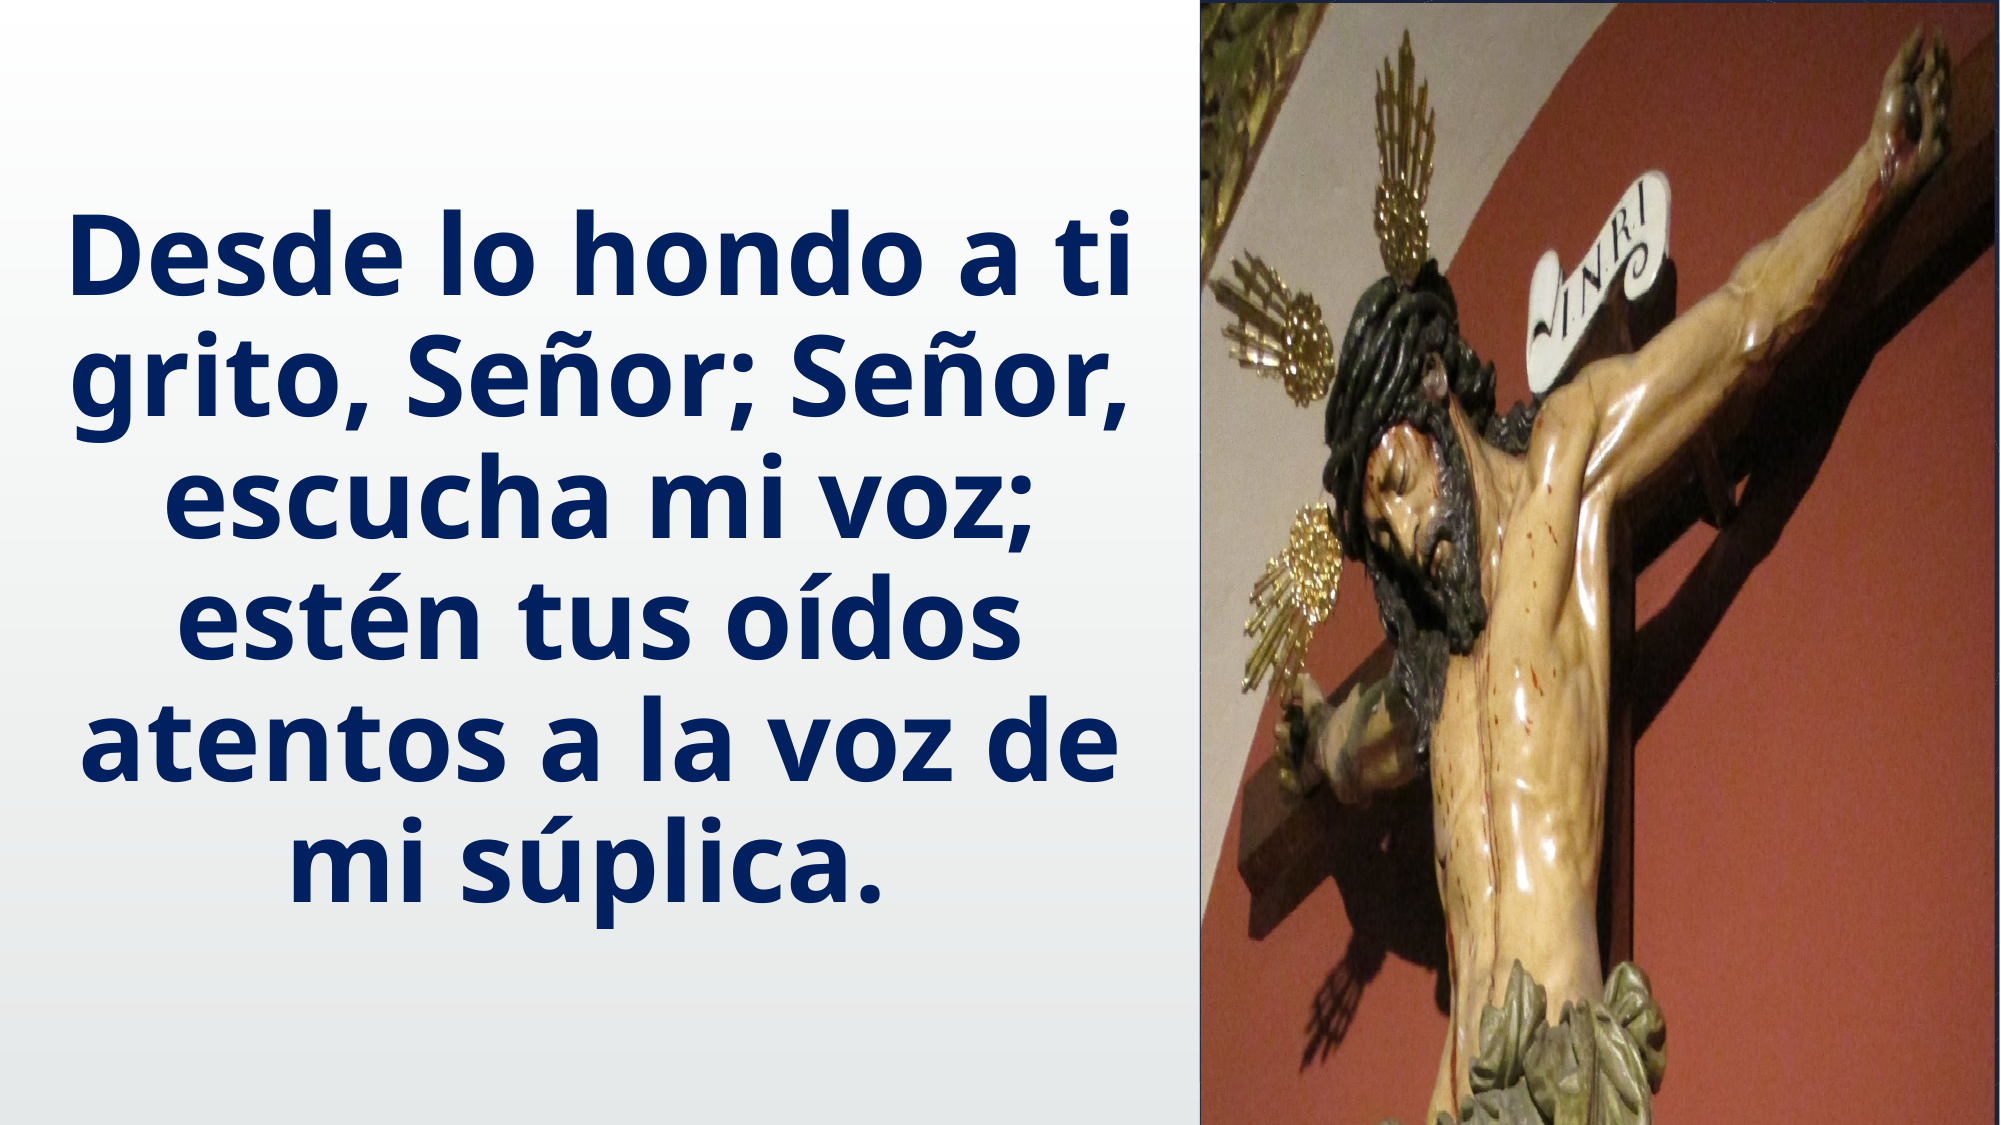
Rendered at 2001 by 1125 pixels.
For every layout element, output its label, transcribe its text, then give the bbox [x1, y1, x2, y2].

picture [1200, 3, 1995, 1125]
title Desde lo hondo a ti grito, Señor; Señor, escucha mi voz; estén tus oídos atentos a la voz de mi súplica. [0, 0, 1201, 1125]
